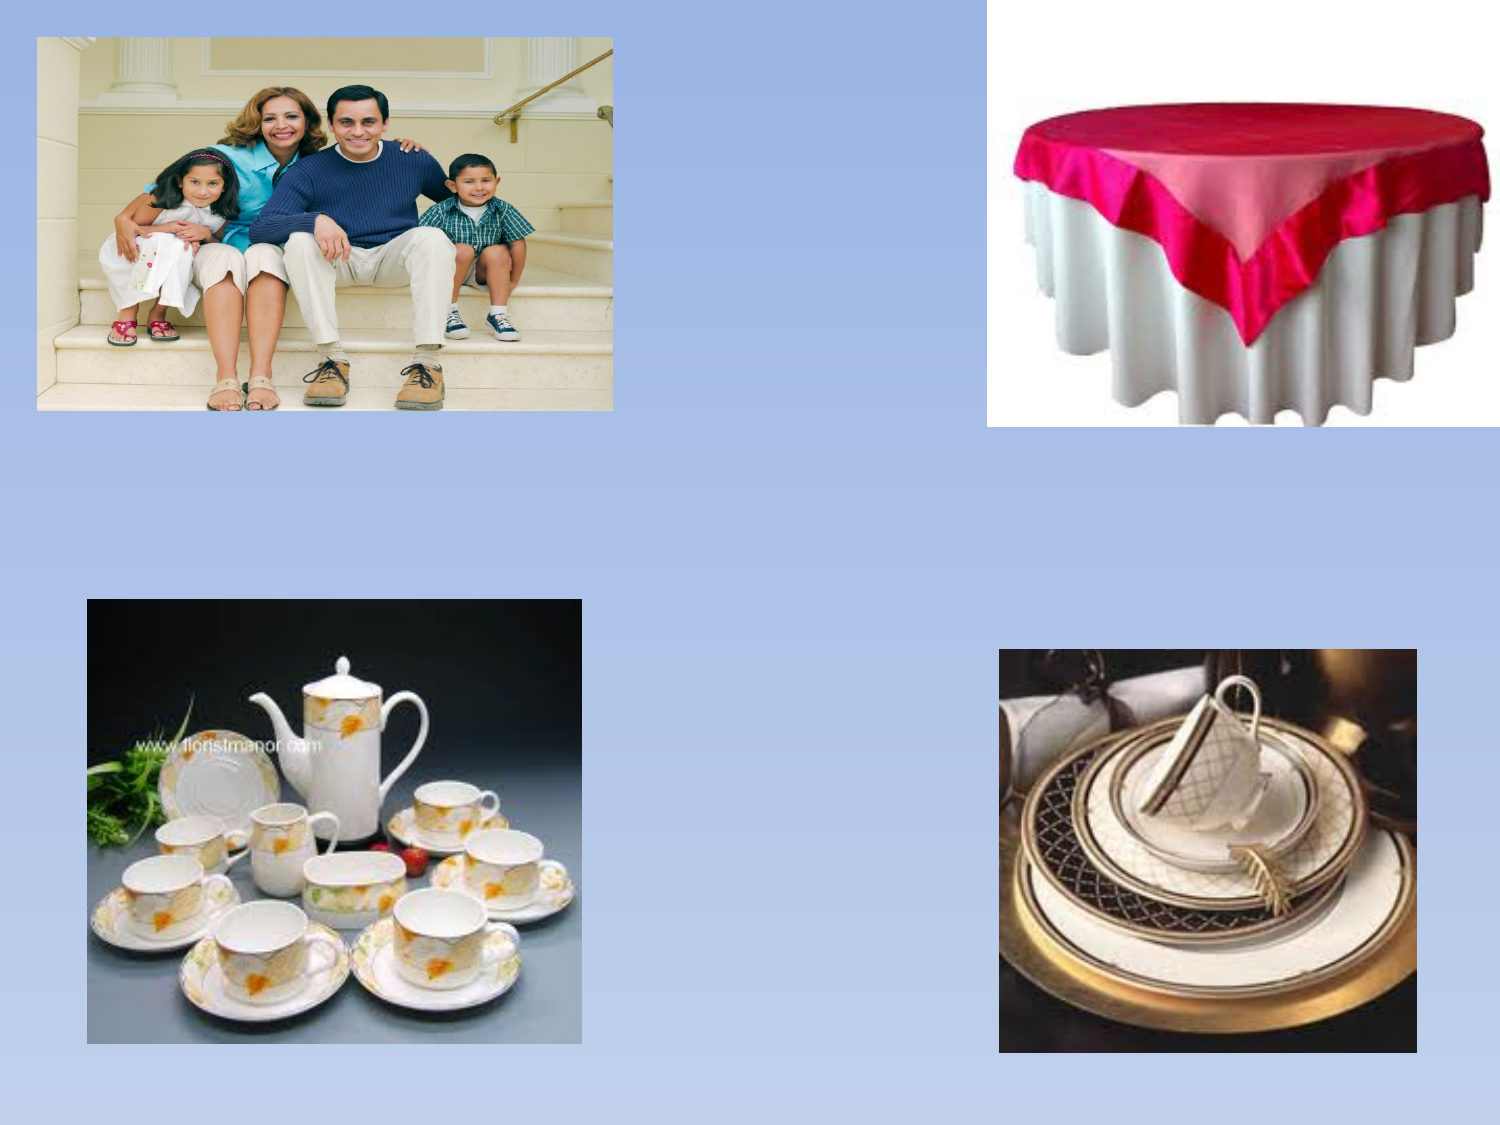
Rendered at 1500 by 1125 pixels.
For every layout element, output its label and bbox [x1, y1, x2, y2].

picture [87, 599, 582, 1044]
picture [999, 649, 1417, 1053]
picture [987, 0, 1500, 428]
picture [37, 37, 613, 411]
